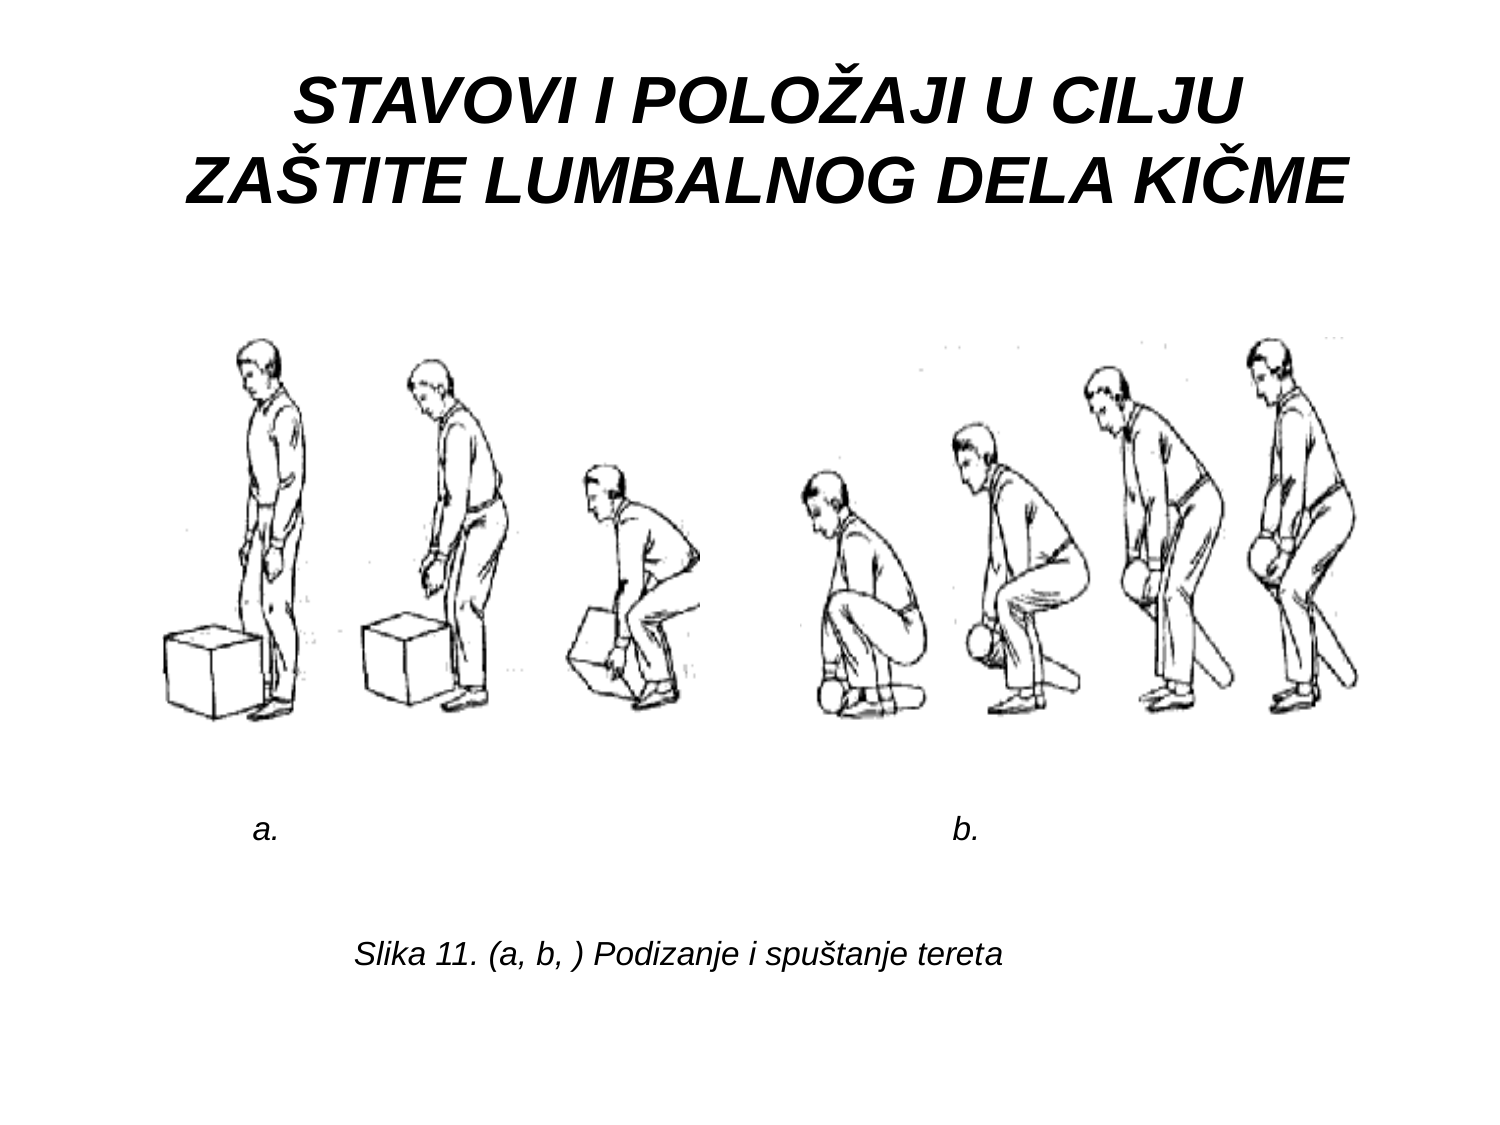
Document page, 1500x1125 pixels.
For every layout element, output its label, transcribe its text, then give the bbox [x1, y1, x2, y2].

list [162, 337, 701, 727]
text_box b. [937, 799, 996, 855]
text_box Slika 11. (a, b, ) Podizanje i spuštanje tereta [339, 924, 1019, 980]
text_box a. [237, 799, 296, 855]
text_box STAVOVI I POLOŽAJI U CILJU ZAŠTITE LUMBALNOG DELA KIČME [150, 49, 1388, 225]
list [799, 337, 1363, 726]
